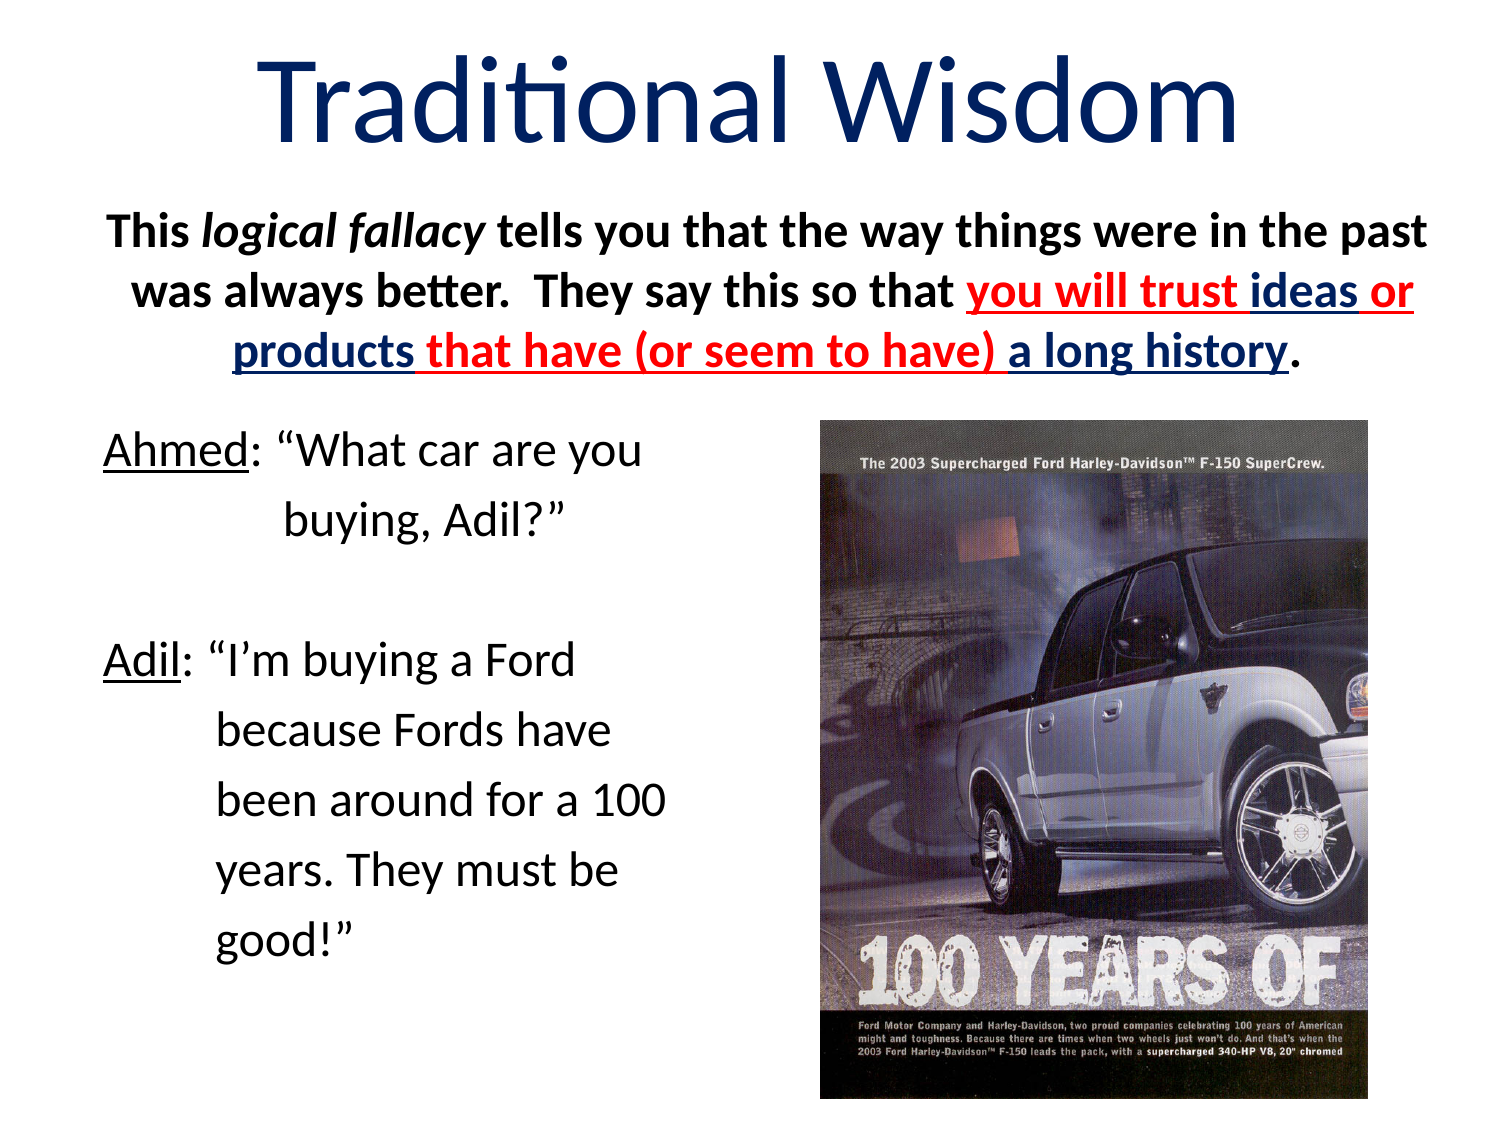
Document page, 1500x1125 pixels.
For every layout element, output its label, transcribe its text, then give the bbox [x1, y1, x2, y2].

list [820, 420, 1368, 1100]
title Traditional Wisdom [74, 0, 1426, 172]
list This logical fallacy tells you that the way things were in the past was always better. They say this so that you will trust ideas or products that have (or seem to have) a long history. [74, 172, 1471, 386]
list Ahmed: “What car are you buying, Adil?” Adil: “I’m buying a Ford because Fords have been around for a 100 years. They must be good!” [76, 408, 740, 1058]
